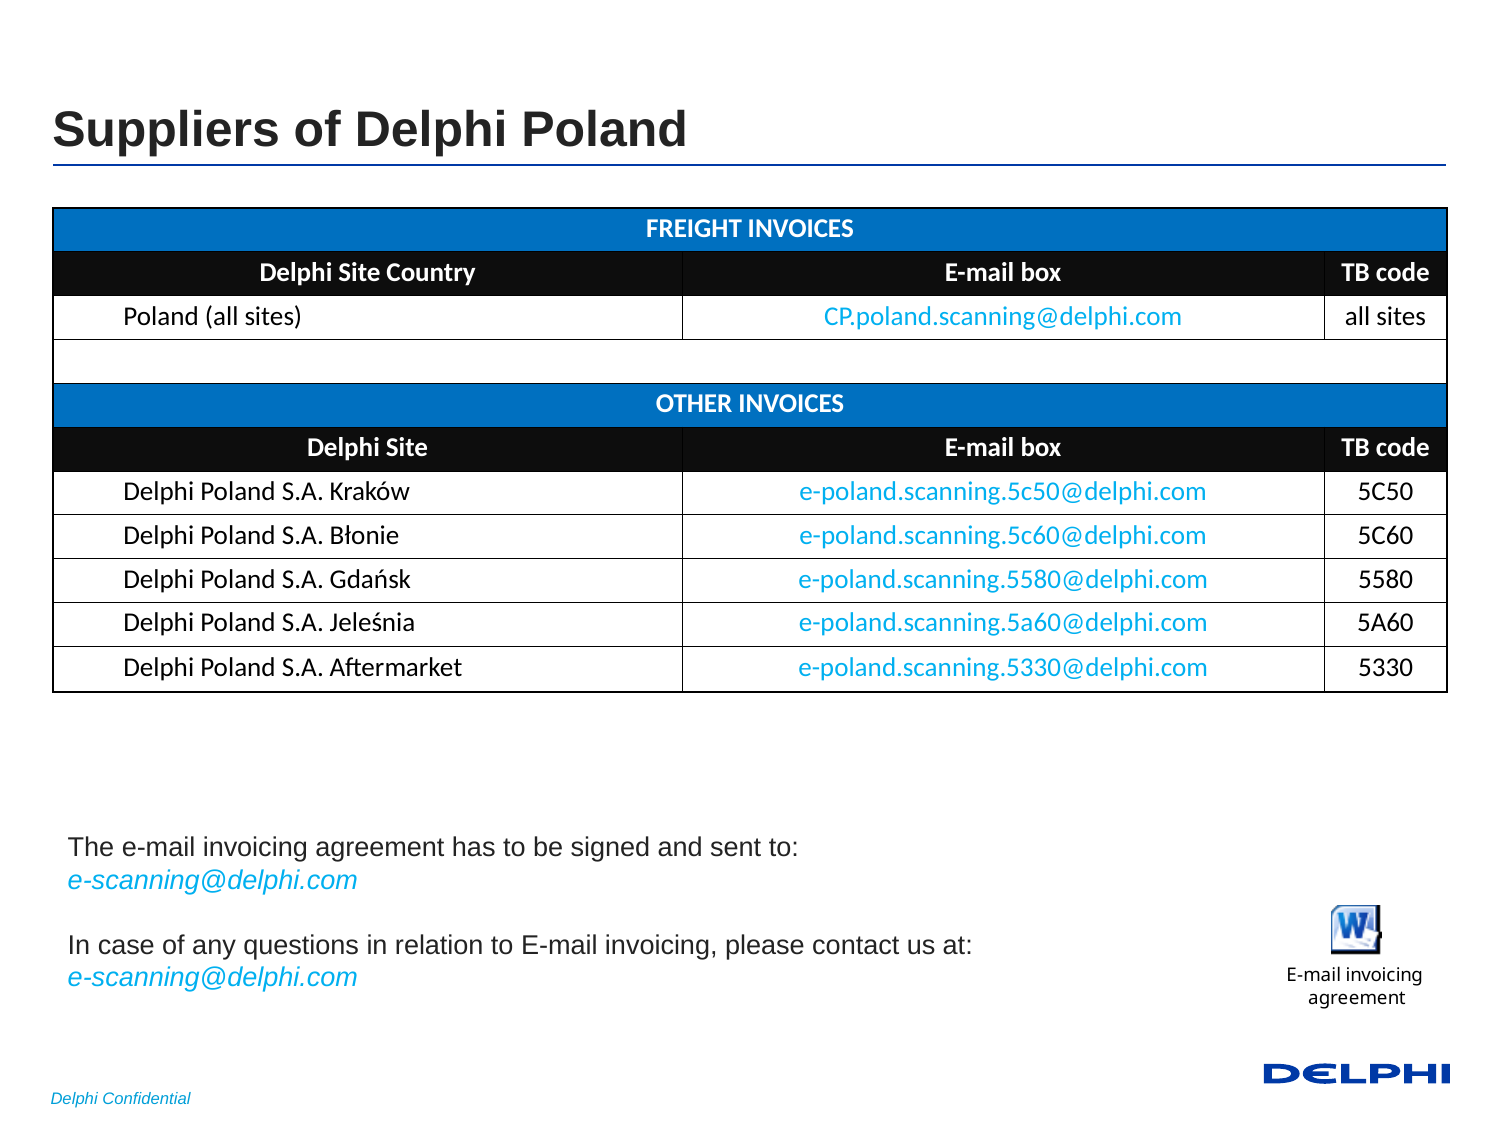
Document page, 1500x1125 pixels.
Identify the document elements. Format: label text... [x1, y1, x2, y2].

table_cell CP.poland.scanning@delphi.com [683, 296, 1324, 339]
table_cell e-poland.scanning.5580@delphi.com [683, 559, 1324, 602]
table_cell e-poland.scanning.5a60@delphi.com [683, 603, 1324, 646]
table_cell e-poland.scanning.5c50@delphi.com [683, 472, 1324, 514]
table_cell 5C50 [1325, 472, 1446, 514]
table_cell 5580 [1325, 559, 1446, 602]
table_cell OTHER INVOICES [54, 384, 1446, 427]
title Suppliers of Delphi Poland [37, 0, 1478, 164]
table_cell E-mail box [683, 428, 1324, 471]
table_cell all sites [1325, 296, 1446, 339]
table_cell E-mail box [683, 252, 1324, 295]
table_cell e-poland.scanning.5c60@delphi.com [683, 515, 1324, 558]
table_cell 5A60 [1325, 603, 1446, 646]
table_cell TB code [1325, 428, 1446, 471]
table_cell [54, 340, 1446, 383]
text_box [1281, 904, 1432, 1032]
table_cell Delphi Site [54, 428, 682, 471]
table_cell Delphi Poland S.A. Jeleśnia [54, 603, 682, 646]
table_cell Poland (all sites) [54, 296, 682, 339]
table_header FREIGHT INVOICES [54, 209, 1446, 251]
table_cell 5C60 [1325, 515, 1446, 558]
table_cell TB code [1325, 252, 1446, 295]
table_cell Delphi Site Country [54, 252, 682, 295]
text_box The e-mail invoicing agreement has to be signed and sent to: e-scanning@delphi.com In case of any questions in relation to E-mail invoicing, please contact us at: e-scanning@delphi.com [53, 822, 1211, 1032]
table_cell Delphi Poland S.A. Błonie [54, 515, 682, 558]
table_cell Delphi Poland S.A. Kraków [54, 472, 682, 514]
table_cell Delphi Poland S.A. Gdańsk [54, 559, 682, 602]
table_cell Delphi Poland S.A. Aftermarket [54, 647, 682, 691]
table_cell e-poland.scanning.5330@delphi.com [683, 647, 1324, 691]
table_cell 5330 [1325, 647, 1446, 691]
